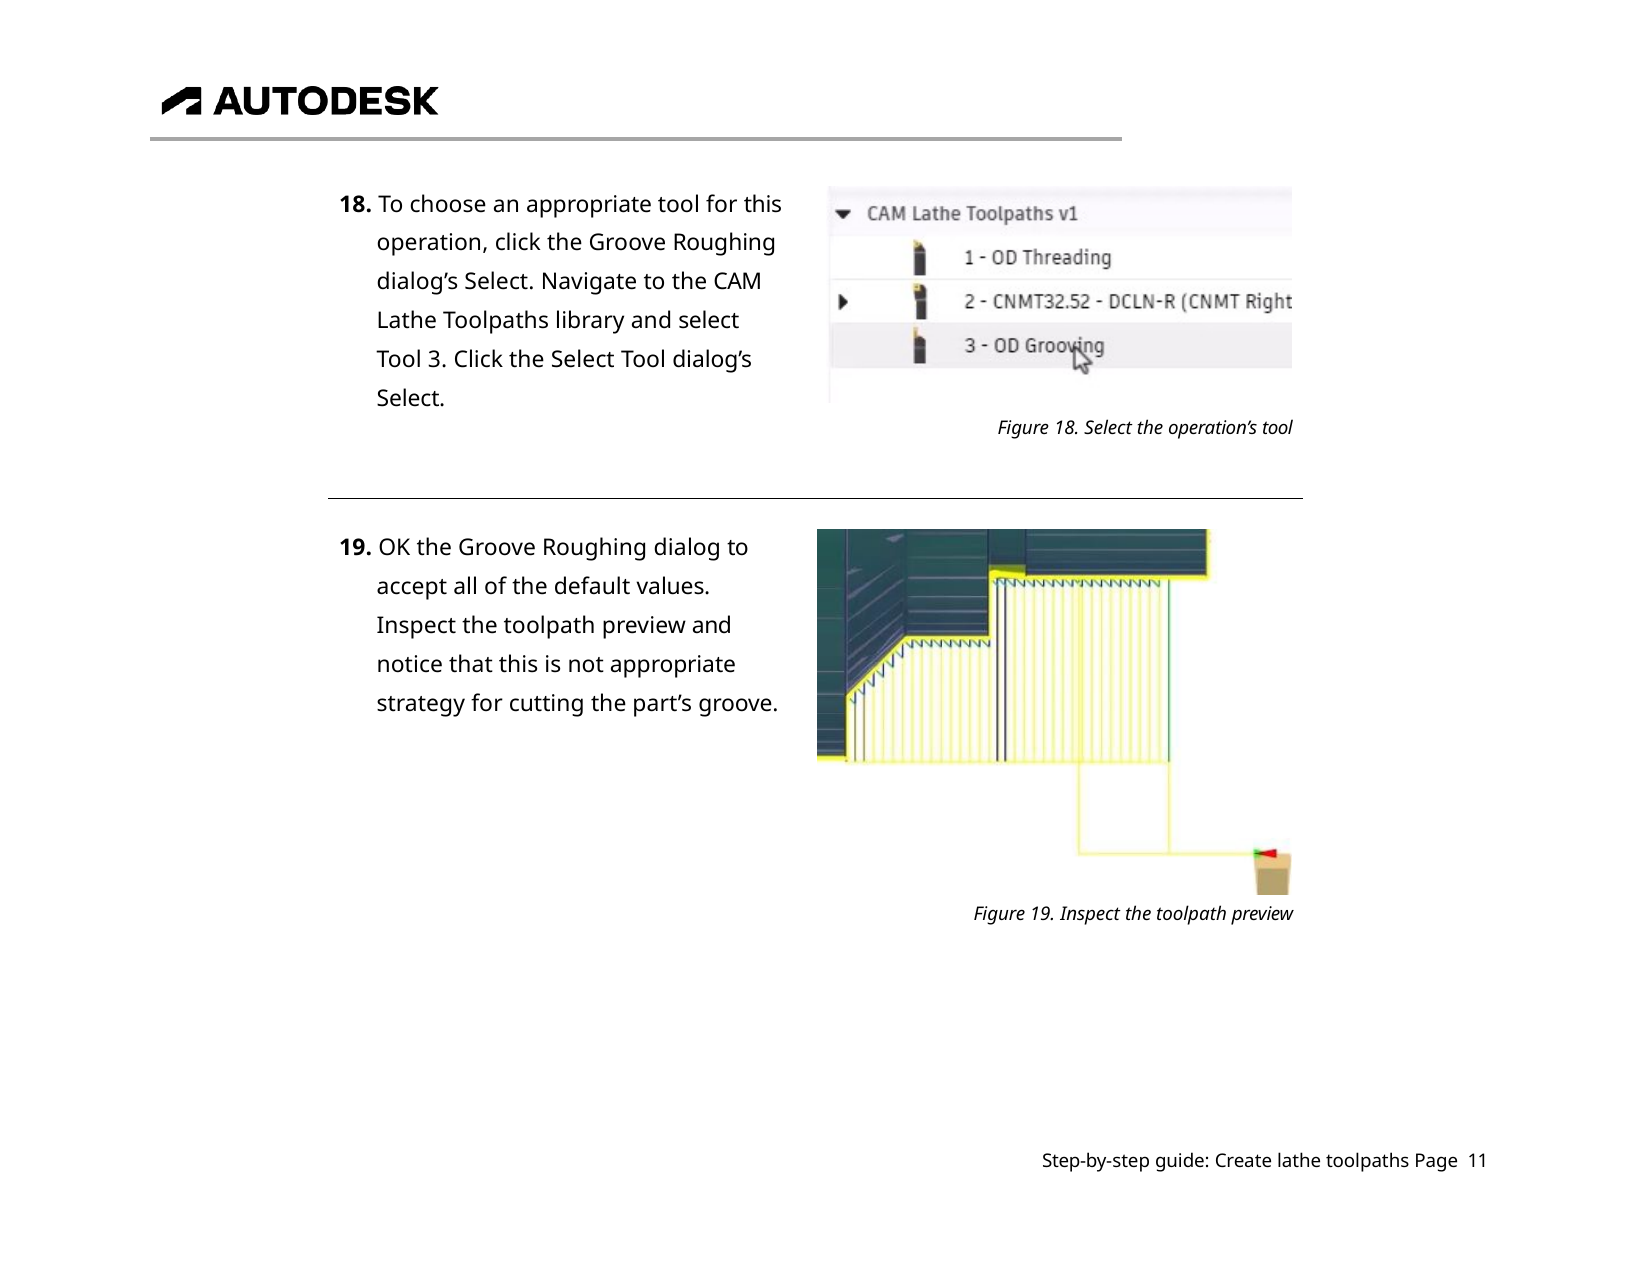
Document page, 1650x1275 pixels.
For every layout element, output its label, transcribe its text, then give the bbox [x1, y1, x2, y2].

slide_number Step-by-step guide: Create lathe toolpaths Page 20 [1040, 1145, 1509, 1275]
table_header Figure 18. Select the operation’s tool [801, 187, 1303, 498]
table_header 18. To choose an appropriate tool for this operation, click the Groove Roughing dialog’s Select. Navigate to the CAM Lathe Toolpaths library and select Tool 3. Click the Select Tool dialog’s Select. [328, 187, 801, 498]
picture [161, 86, 439, 115]
table_cell 19. OK the Groove Roughing dialog to accept all of the default values. Inspect the toolpath preview and notice that this is not appropriate strategy for cutting the part’s groove. [328, 499, 801, 941]
picture [817, 529, 1293, 896]
picture [825, 186, 1292, 403]
table_cell Figure 19. Inspect the toolpath preview [801, 499, 1303, 941]
